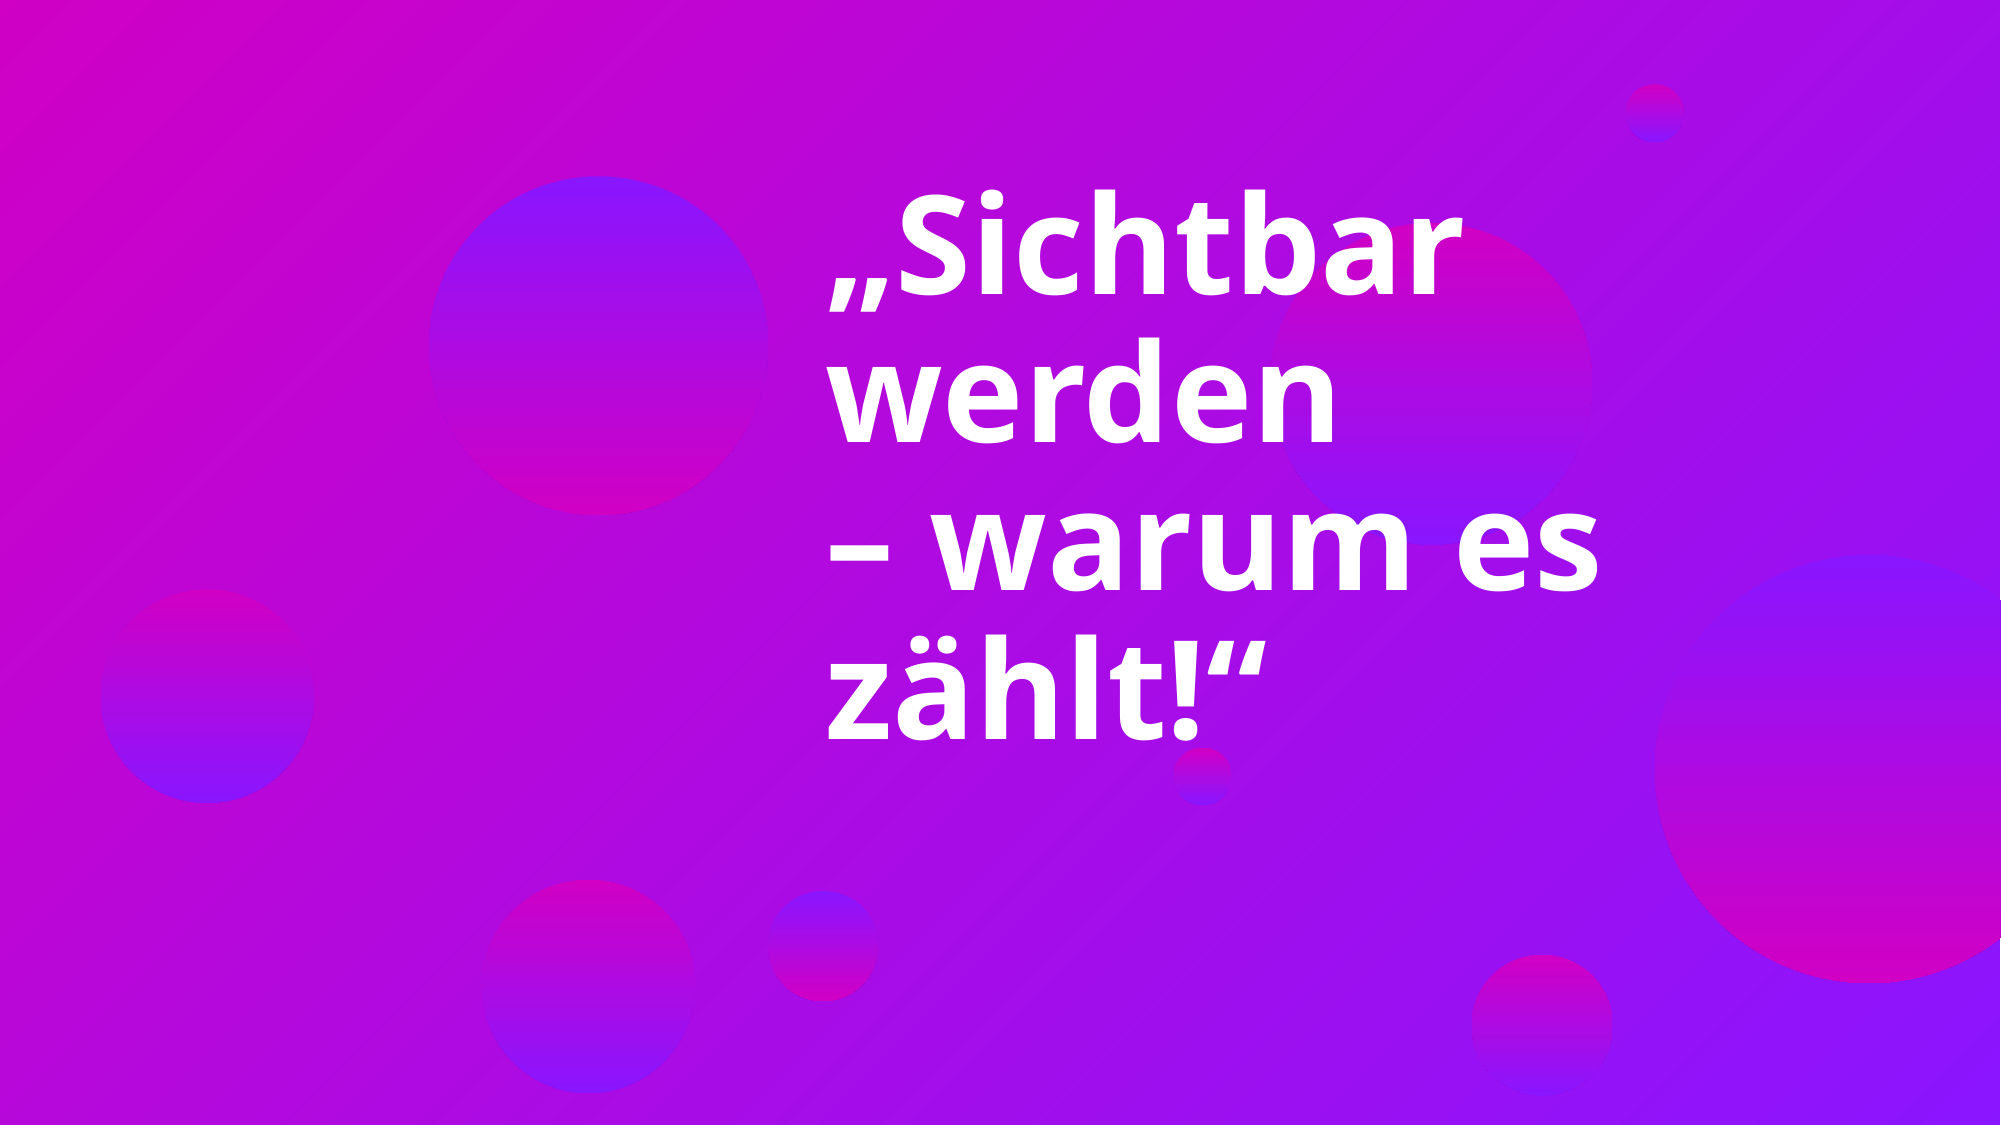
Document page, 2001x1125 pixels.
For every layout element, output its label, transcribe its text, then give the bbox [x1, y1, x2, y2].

text_box [99, 588, 316, 804]
text_box [1172, 777, 1233, 807]
text_box [1653, 565, 2000, 985]
text_box [1269, 221, 1594, 437]
title „Sichtbar werden – warum es zählt!“ [810, 437, 1938, 777]
text_box [767, 889, 880, 1003]
text_box [480, 878, 697, 1095]
text_box [428, 175, 770, 517]
text_box [1470, 953, 1614, 1097]
text_box [1624, 83, 1685, 144]
